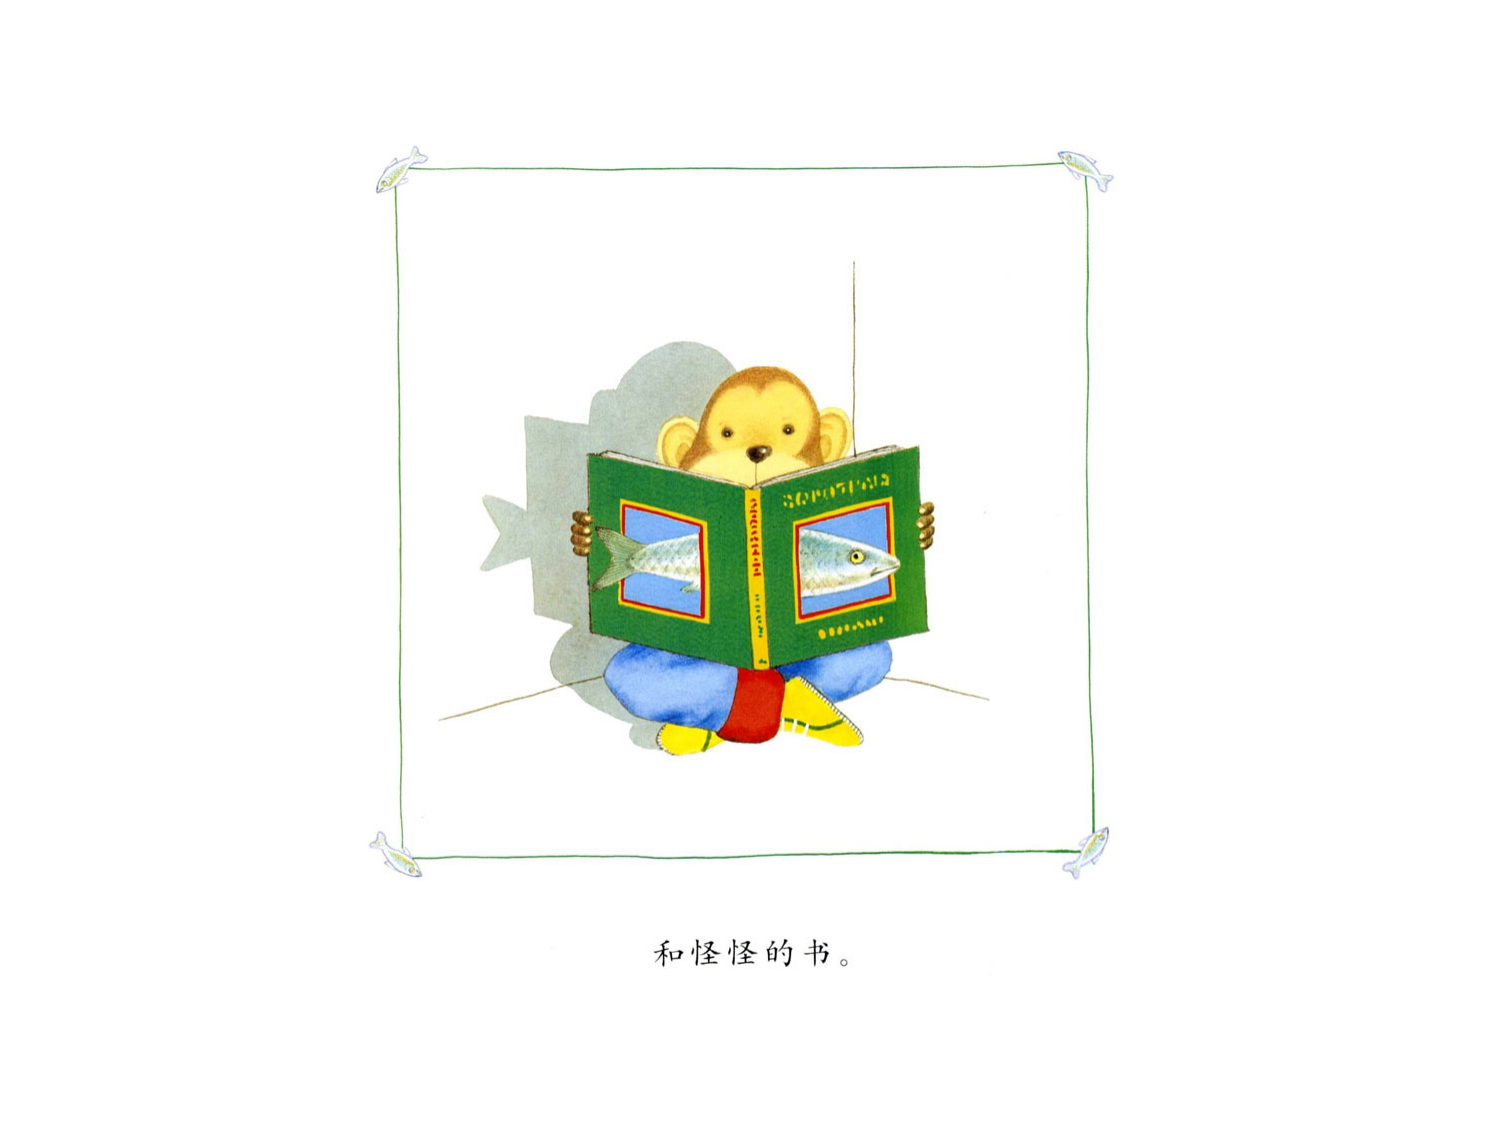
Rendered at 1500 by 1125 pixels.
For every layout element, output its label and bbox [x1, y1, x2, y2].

picture [349, 96, 1151, 1029]
